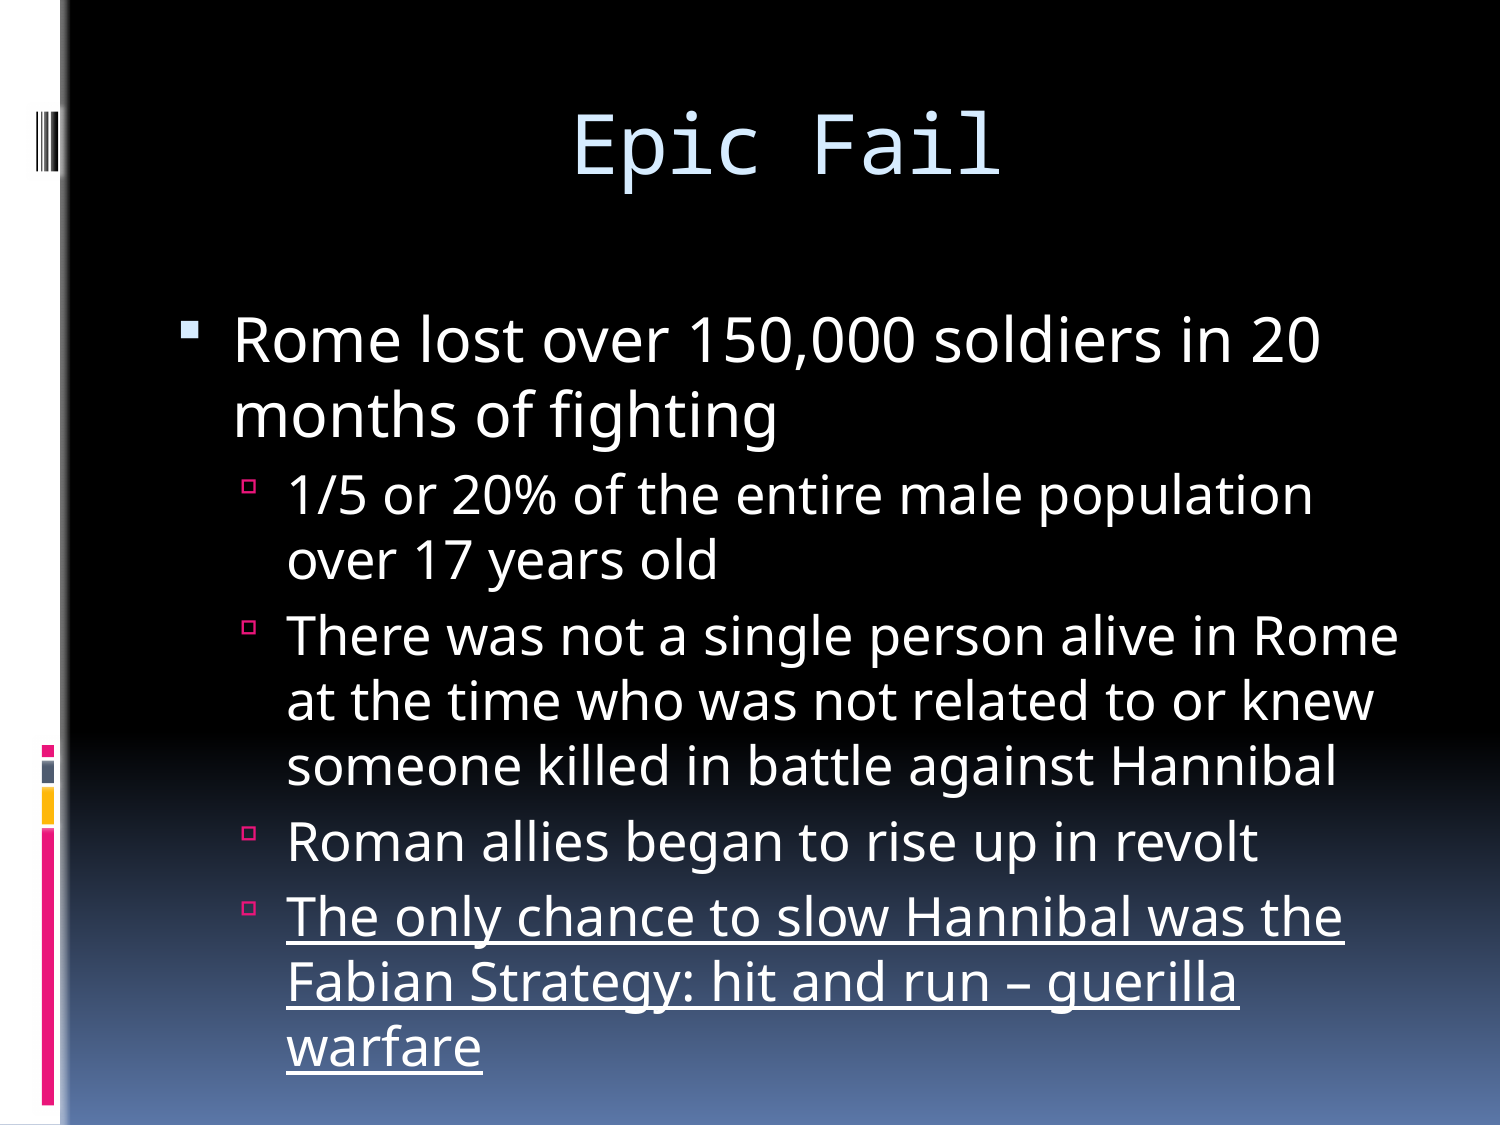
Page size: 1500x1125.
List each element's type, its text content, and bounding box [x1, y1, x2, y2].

title Epic Fail [150, 83, 1425, 234]
list Rome lost over 150,000 soldiers in 20 months of fighting 1/5 or 20% of the entire male population over 17 years old There was not a single person alive in Rome at the time who was not related to or knew someone killed in battle against Hannibal Roman allies began to rise up in revolt The only chance to slow Hannibal was the Fabian Strategy: hit and run – guerilla warfare [150, 292, 1425, 1043]
